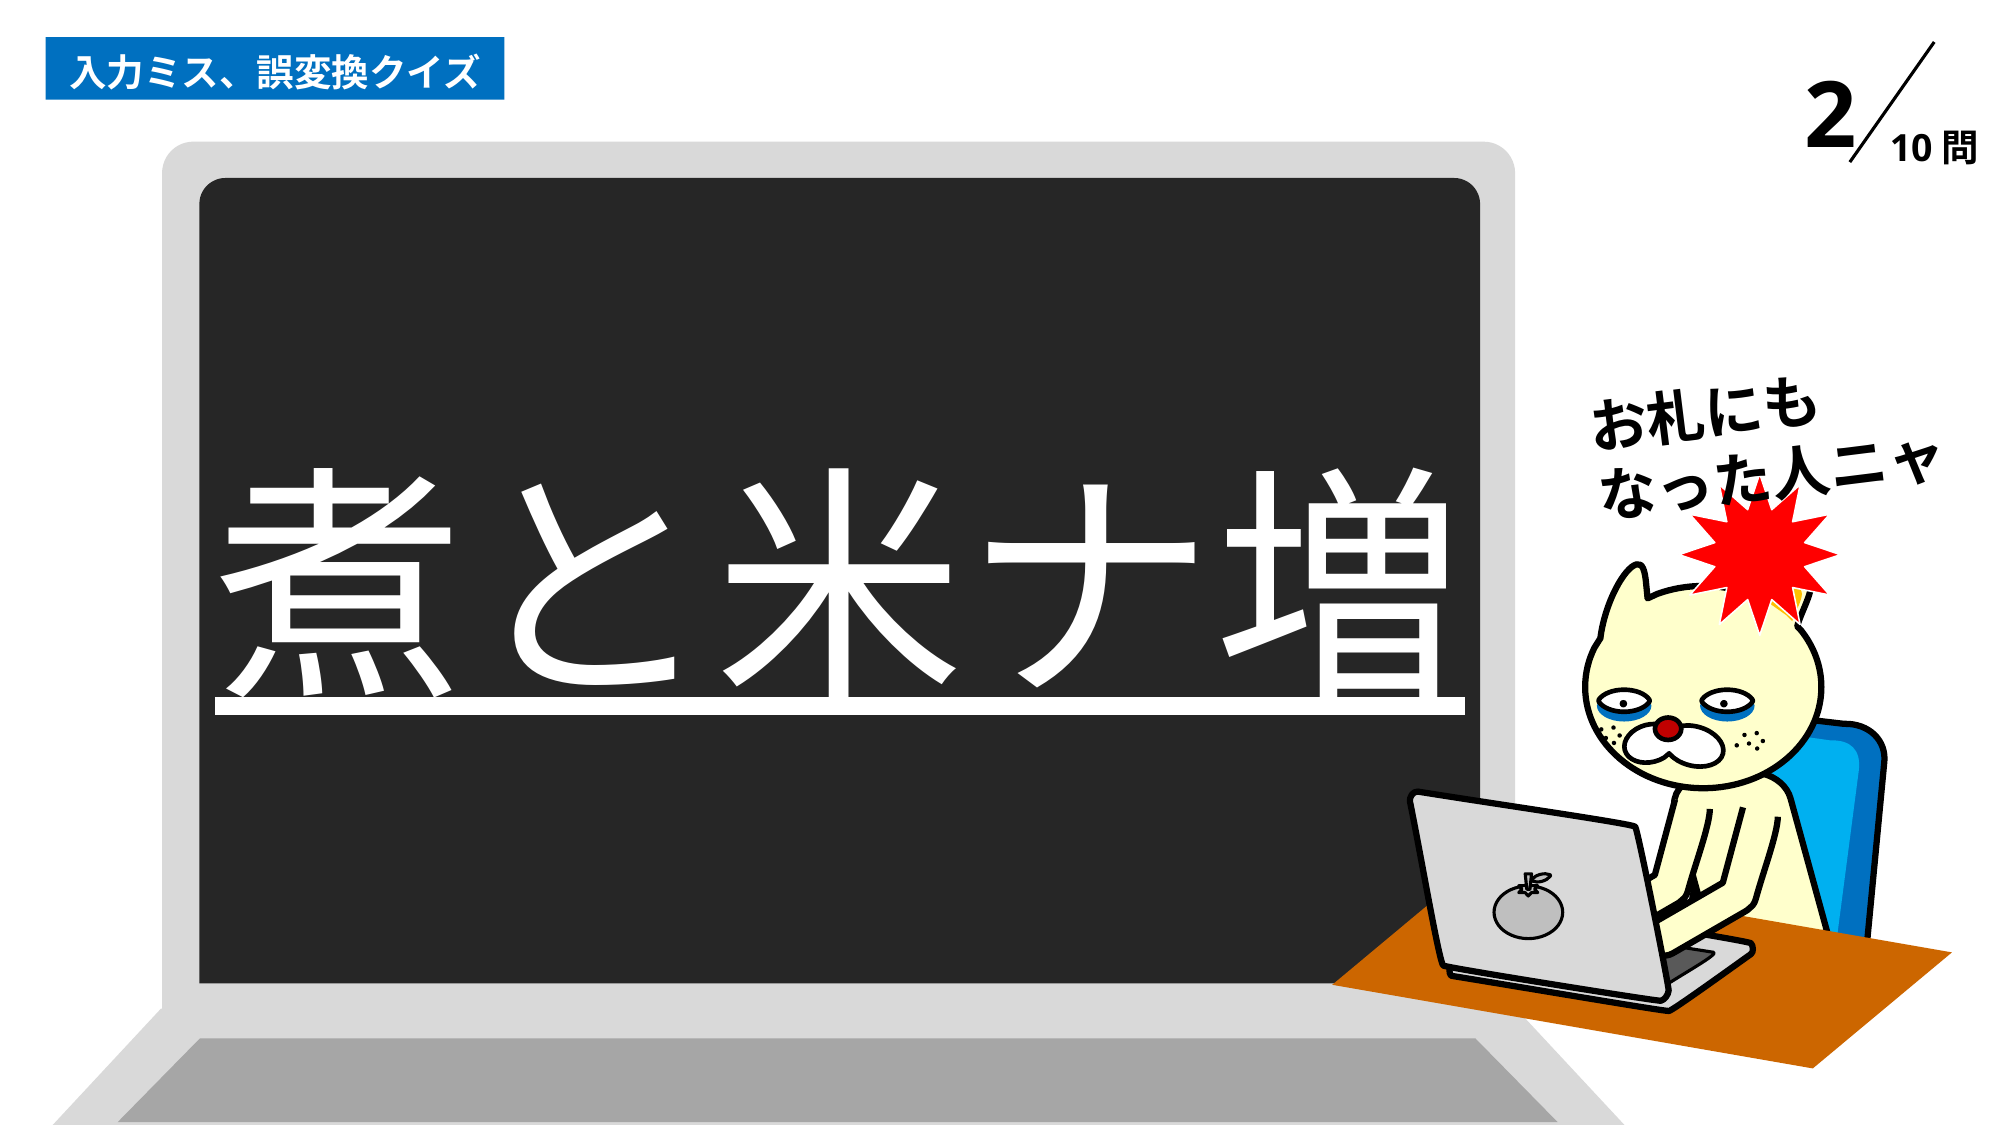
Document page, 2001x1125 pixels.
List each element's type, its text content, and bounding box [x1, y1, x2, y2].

text_box [1766, 737, 1860, 932]
text_box [1771, 601, 1793, 622]
text_box [1332, 936, 1449, 1006]
text_box [1672, 799, 1710, 891]
text_box [1598, 689, 1650, 712]
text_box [1395, 810, 1683, 982]
text_box [199, 177, 1481, 984]
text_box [1452, 917, 1750, 1001]
text_box [1674, 774, 1827, 930]
text_box [117, 1038, 1558, 1123]
text_box [1654, 717, 1682, 740]
text_box [1619, 699, 1628, 708]
text_box [1585, 564, 1822, 789]
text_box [1598, 725, 1623, 746]
text_box [1692, 885, 1698, 899]
text_box [1625, 723, 1724, 767]
text_box [1793, 588, 1802, 609]
text_box 10問 [1875, 116, 1995, 177]
text_box 入力ミス、誤変換クイズ [45, 37, 505, 100]
text_box [1700, 701, 1755, 722]
text_box 2 [1789, 48, 1872, 173]
text_box [162, 141, 1516, 1008]
text_box [1678, 514, 1841, 636]
text_box [1688, 807, 1778, 916]
text_box [1701, 689, 1753, 712]
text_box [1471, 917, 1952, 1069]
text_box [1807, 720, 1885, 937]
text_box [1734, 730, 1766, 751]
text_box [52, 1008, 1625, 1125]
text_box 煮と米ナ増 [199, 421, 1480, 737]
text_box [1720, 699, 1728, 708]
text_box [1596, 701, 1652, 722]
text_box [1849, 41, 1935, 163]
text_box お札にも なった人ニャ [1569, 338, 1966, 540]
